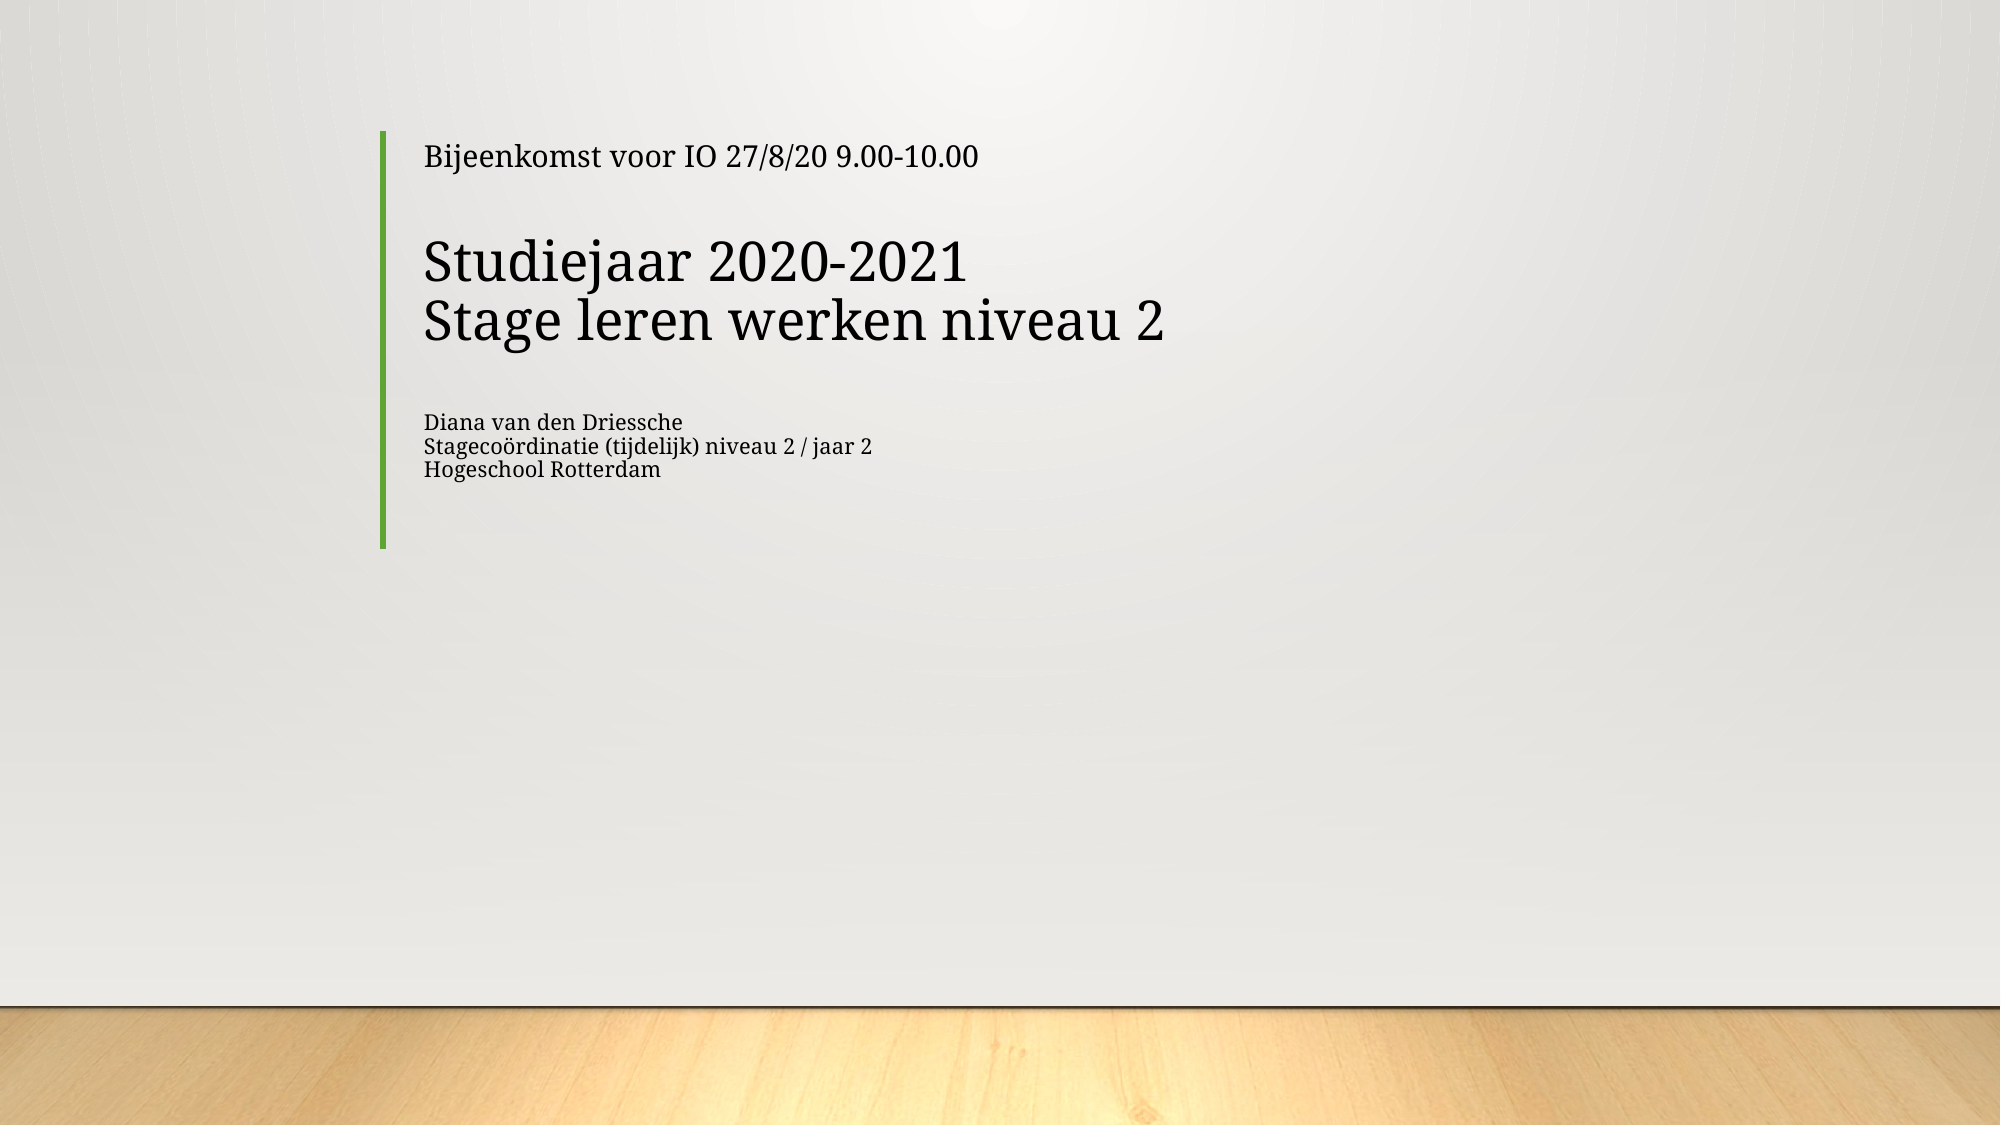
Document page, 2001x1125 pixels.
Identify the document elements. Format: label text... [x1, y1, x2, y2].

title Bijeenkomst voor IO 27/8/20 9.00-10.00 Studiejaar 2020-2021 Stage leren werken niveau 2 Diana van den Driessche Stagecoördinatie (tijdelijk) niveau 2 / jaar 2 Hogeschool Rotterdam [408, 131, 1814, 549]
picture [0, 1006, 2000, 1125]
